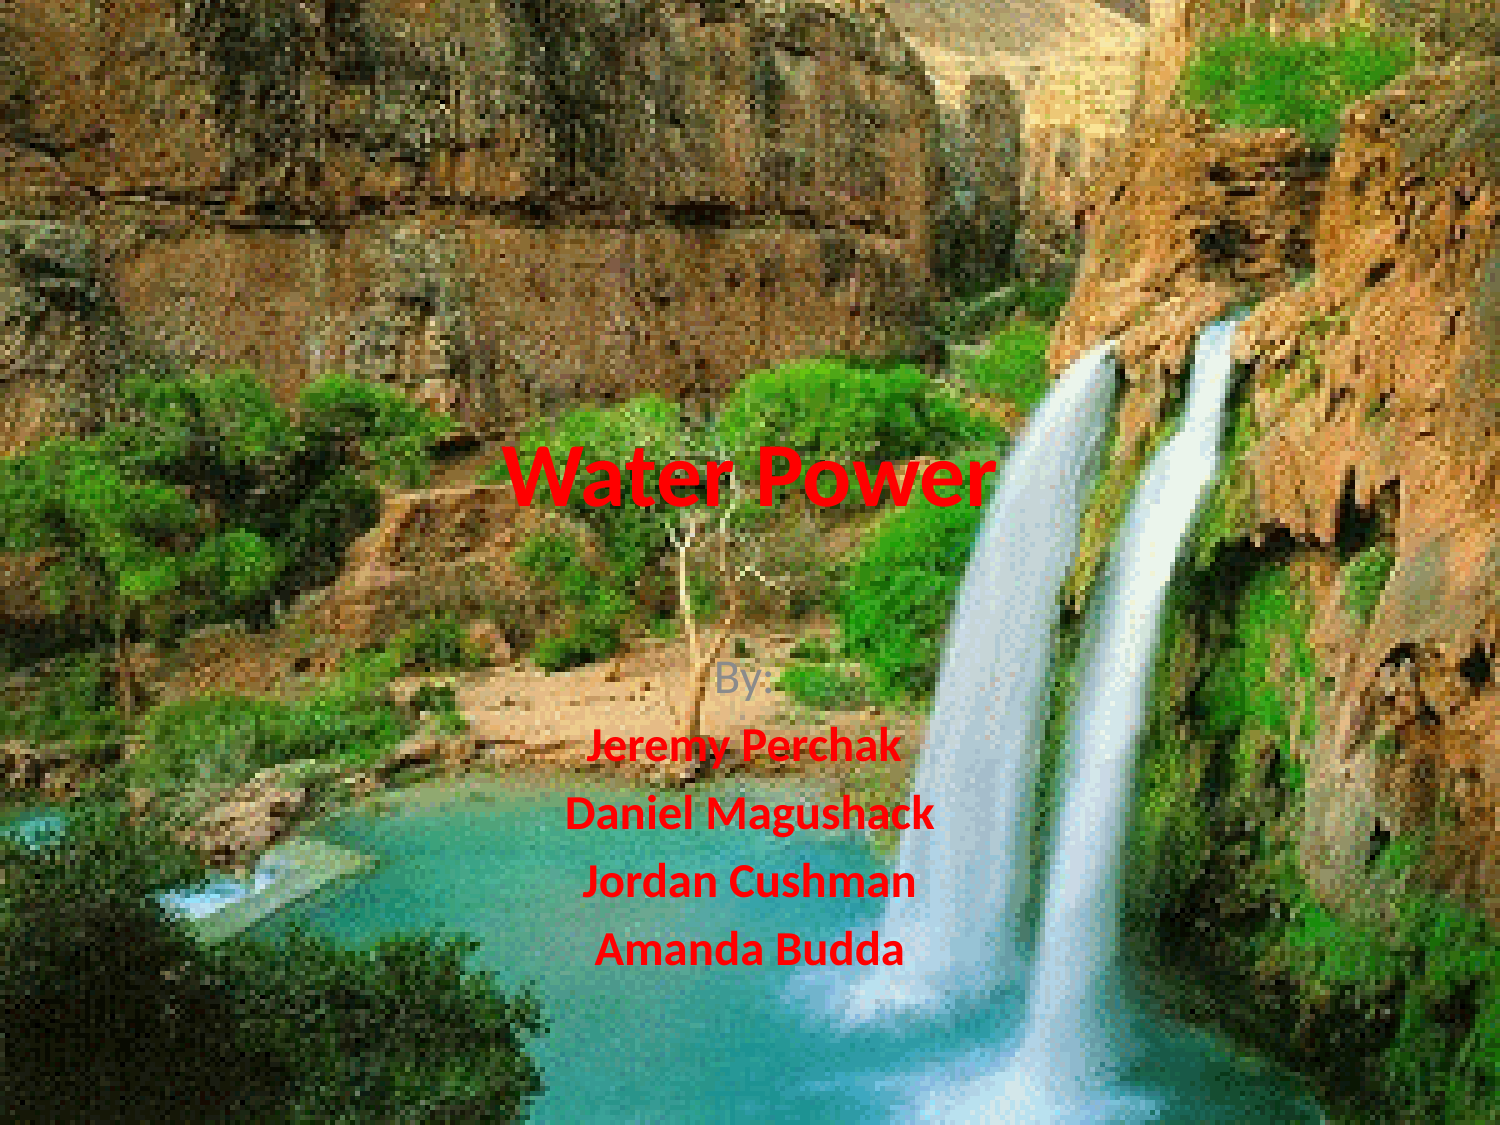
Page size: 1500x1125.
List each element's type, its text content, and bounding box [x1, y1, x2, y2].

picture [0, 0, 1500, 1125]
title Water Power [112, 349, 1388, 591]
subtitle By: Jeremy Perchak Daniel Magushack Jordan Cushman Amanda Budda [224, 637, 1276, 988]
